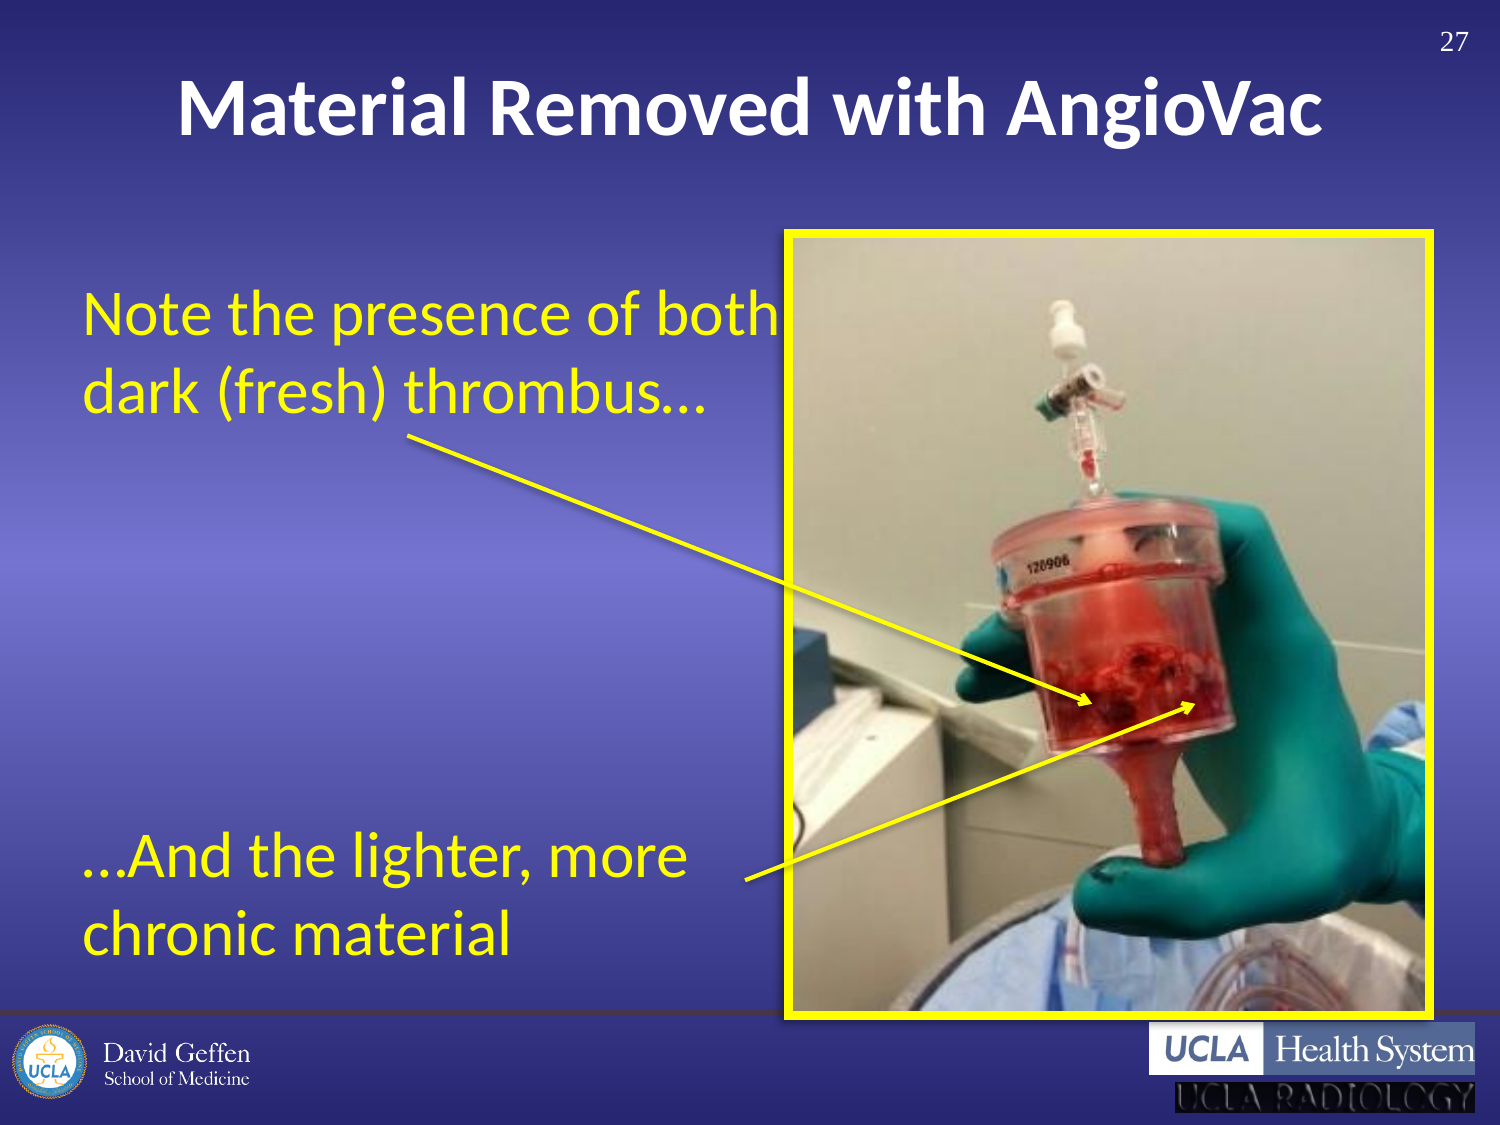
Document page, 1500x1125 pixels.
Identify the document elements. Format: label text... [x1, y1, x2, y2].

picture [1149, 1022, 1475, 1075]
picture [12, 1024, 88, 1099]
picture [792, 237, 1426, 1011]
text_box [406, 435, 1093, 705]
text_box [744, 703, 1196, 881]
picture [99, 1028, 250, 1095]
slide_number 27 [1425, 15, 1500, 75]
picture [1175, 1082, 1475, 1113]
title Material Removed with AngioVac [74, 44, 1426, 261]
list Note the presence of both dark (fresh) thrombus… …And the lighter, more chronic material [74, 261, 774, 1012]
